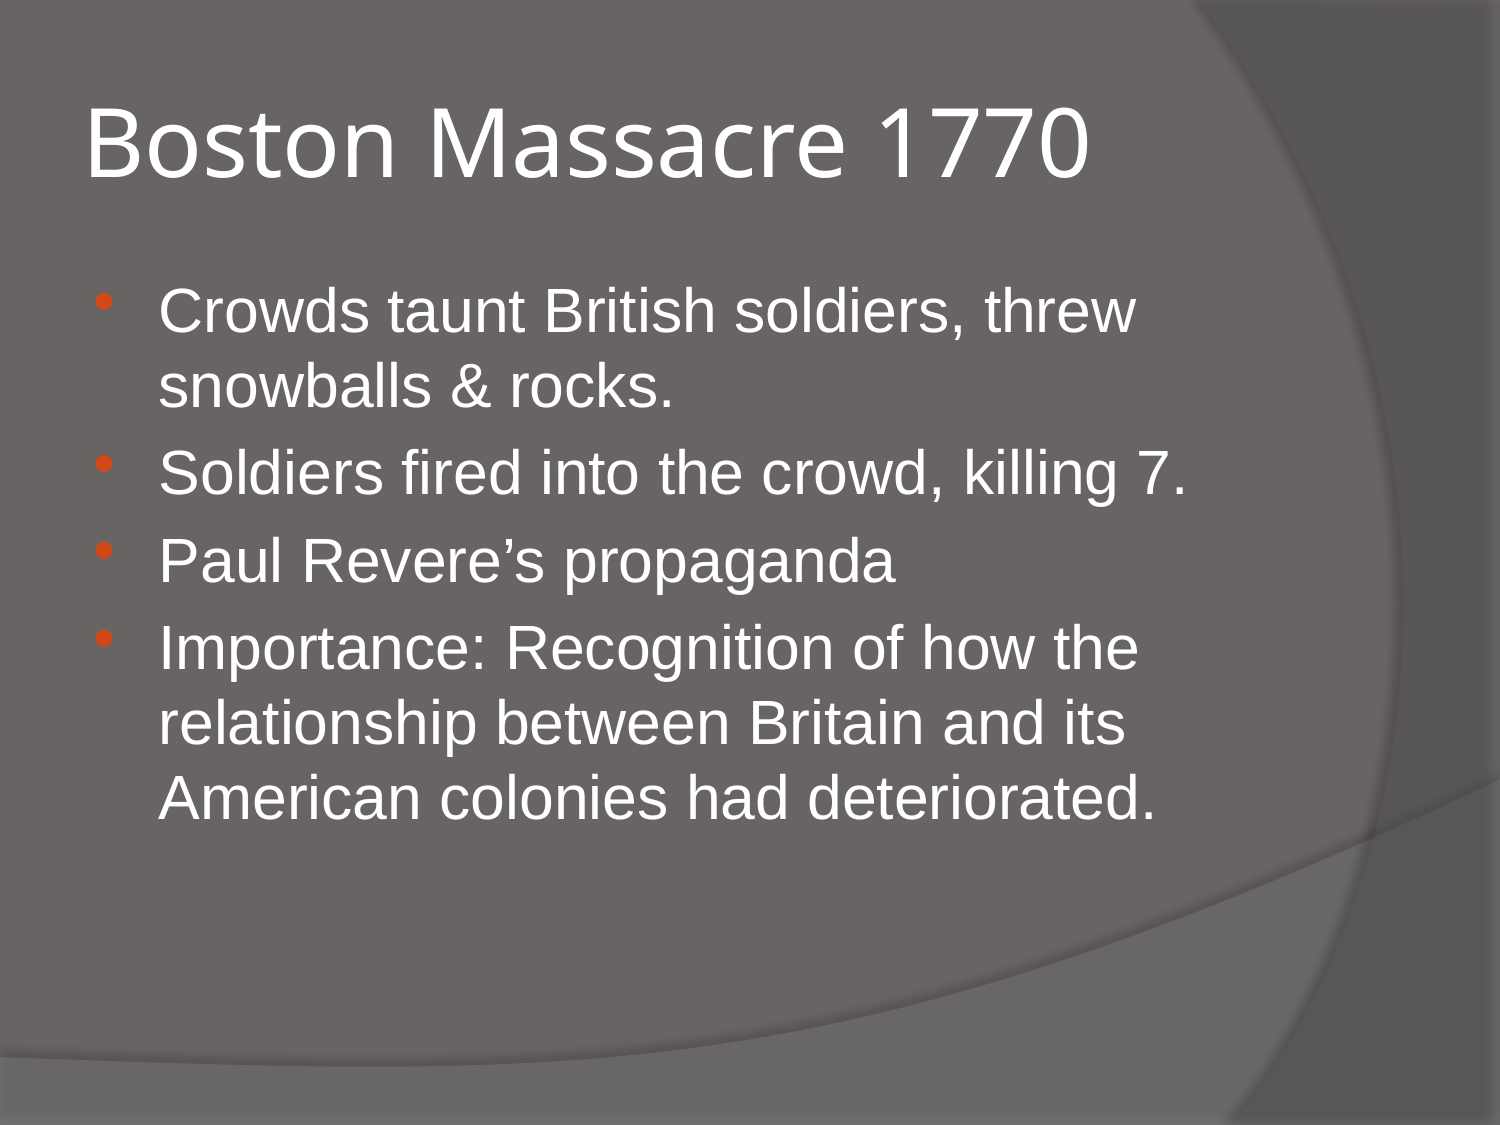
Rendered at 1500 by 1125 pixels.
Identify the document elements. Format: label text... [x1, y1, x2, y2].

title Boston Massacre 1770 [75, 45, 1300, 233]
list Crowds taunt British soldiers, threw snowballs & rocks. Soldiers fired into the crowd, killing 7. Paul Revere’s propaganda Importance: Recognition of how the relationship between Britain and its American colonies had deteriorated. [75, 262, 1300, 1005]
